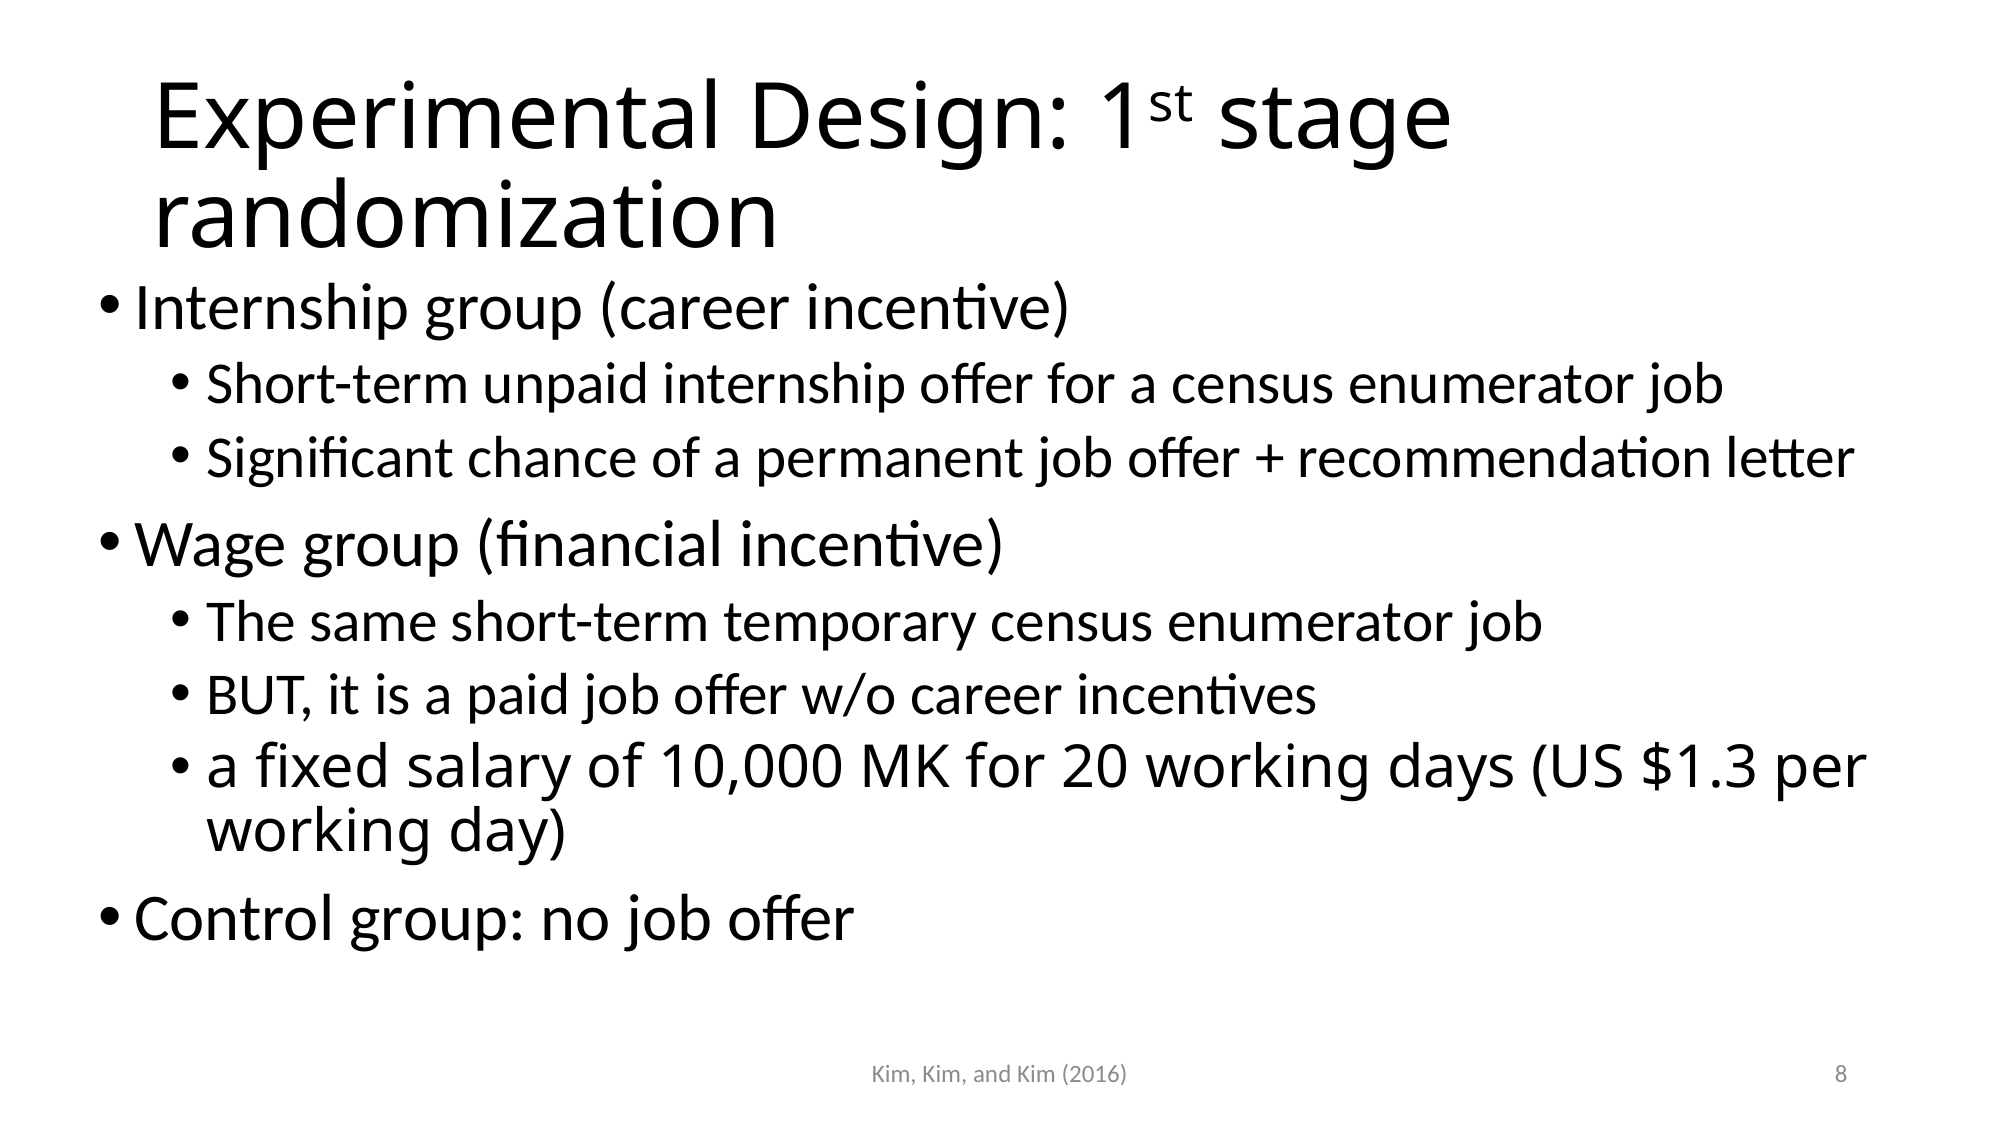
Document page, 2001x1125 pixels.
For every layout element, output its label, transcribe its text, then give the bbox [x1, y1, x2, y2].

title Experimental Design: 1st stage randomization [137, 59, 1863, 264]
footer Kim, Kim, and Kim (2016) [662, 1042, 1338, 1103]
list Internship group (career incentive) Short-term unpaid internship offer for a census enumerator job Significant chance of a permanent job offer + recommendation letter Wage group (financial incentive) The same short-term temporary census enumerator job BUT, it is a paid job offer w/o career incentives a fixed salary of 10,000 MK for 20 working days (US $1.3 per working day) Control group: no job offer [83, 264, 1900, 1009]
slide_number 8 [1412, 1042, 1863, 1103]
